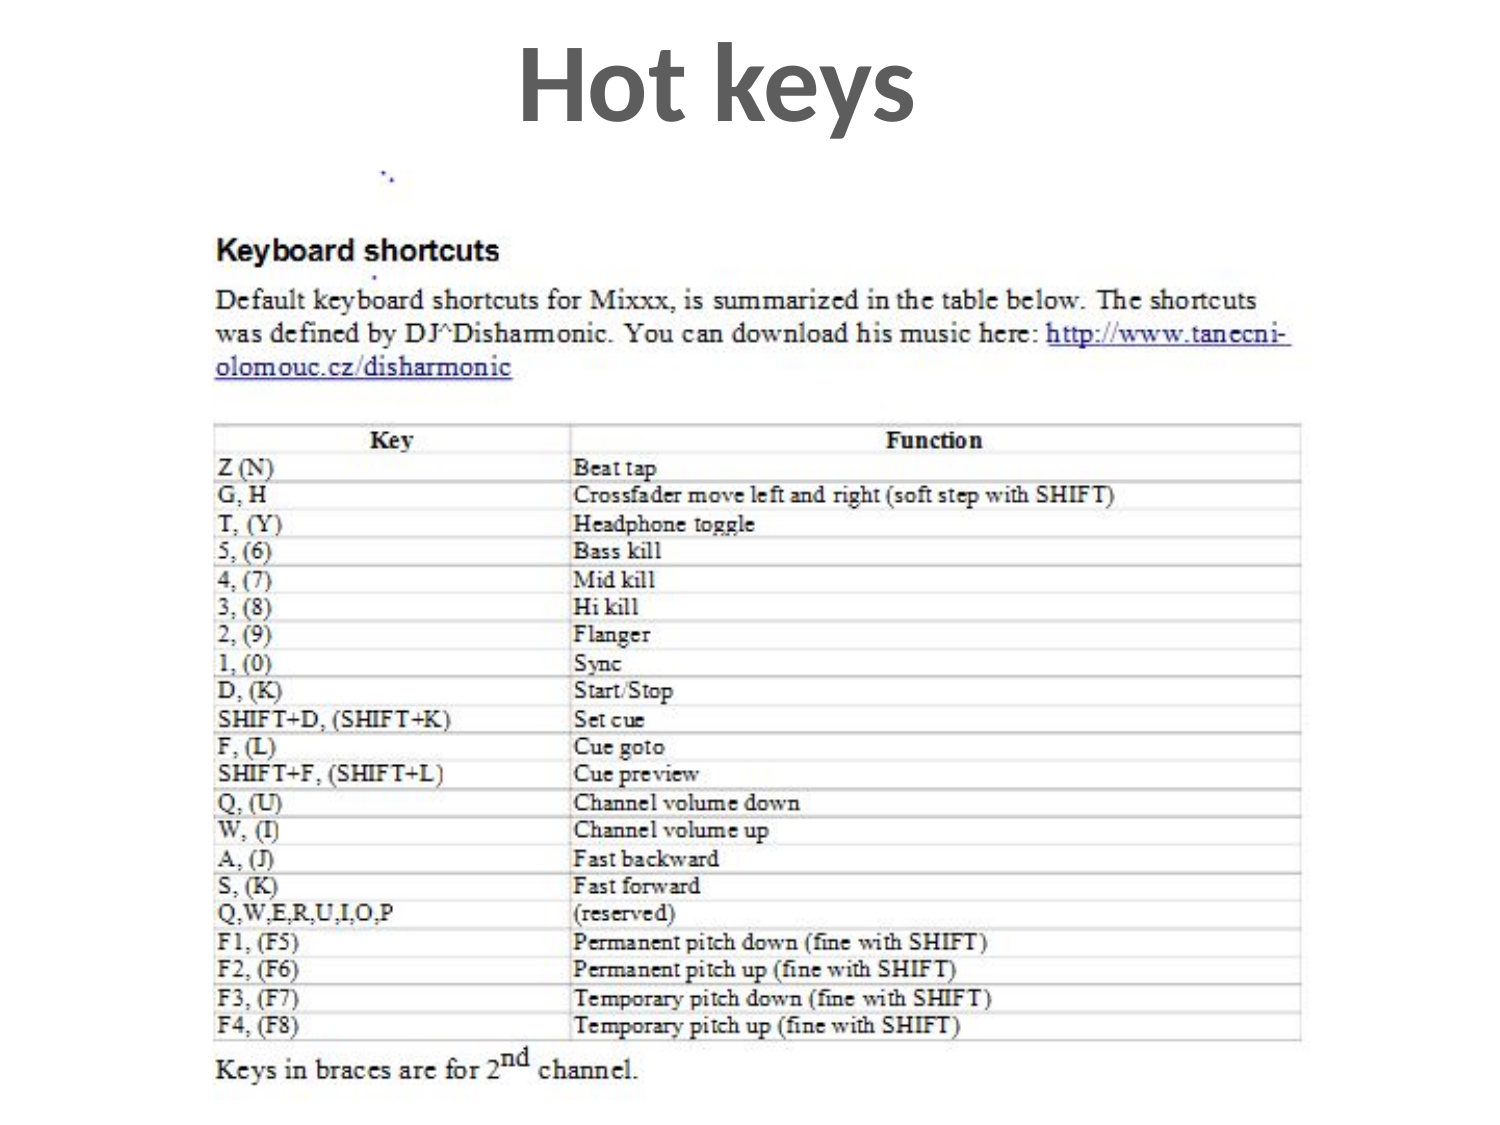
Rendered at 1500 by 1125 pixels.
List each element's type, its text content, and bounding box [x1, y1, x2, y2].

text_box Hot keys [501, 1, 933, 152]
picture [212, 170, 1326, 1101]
